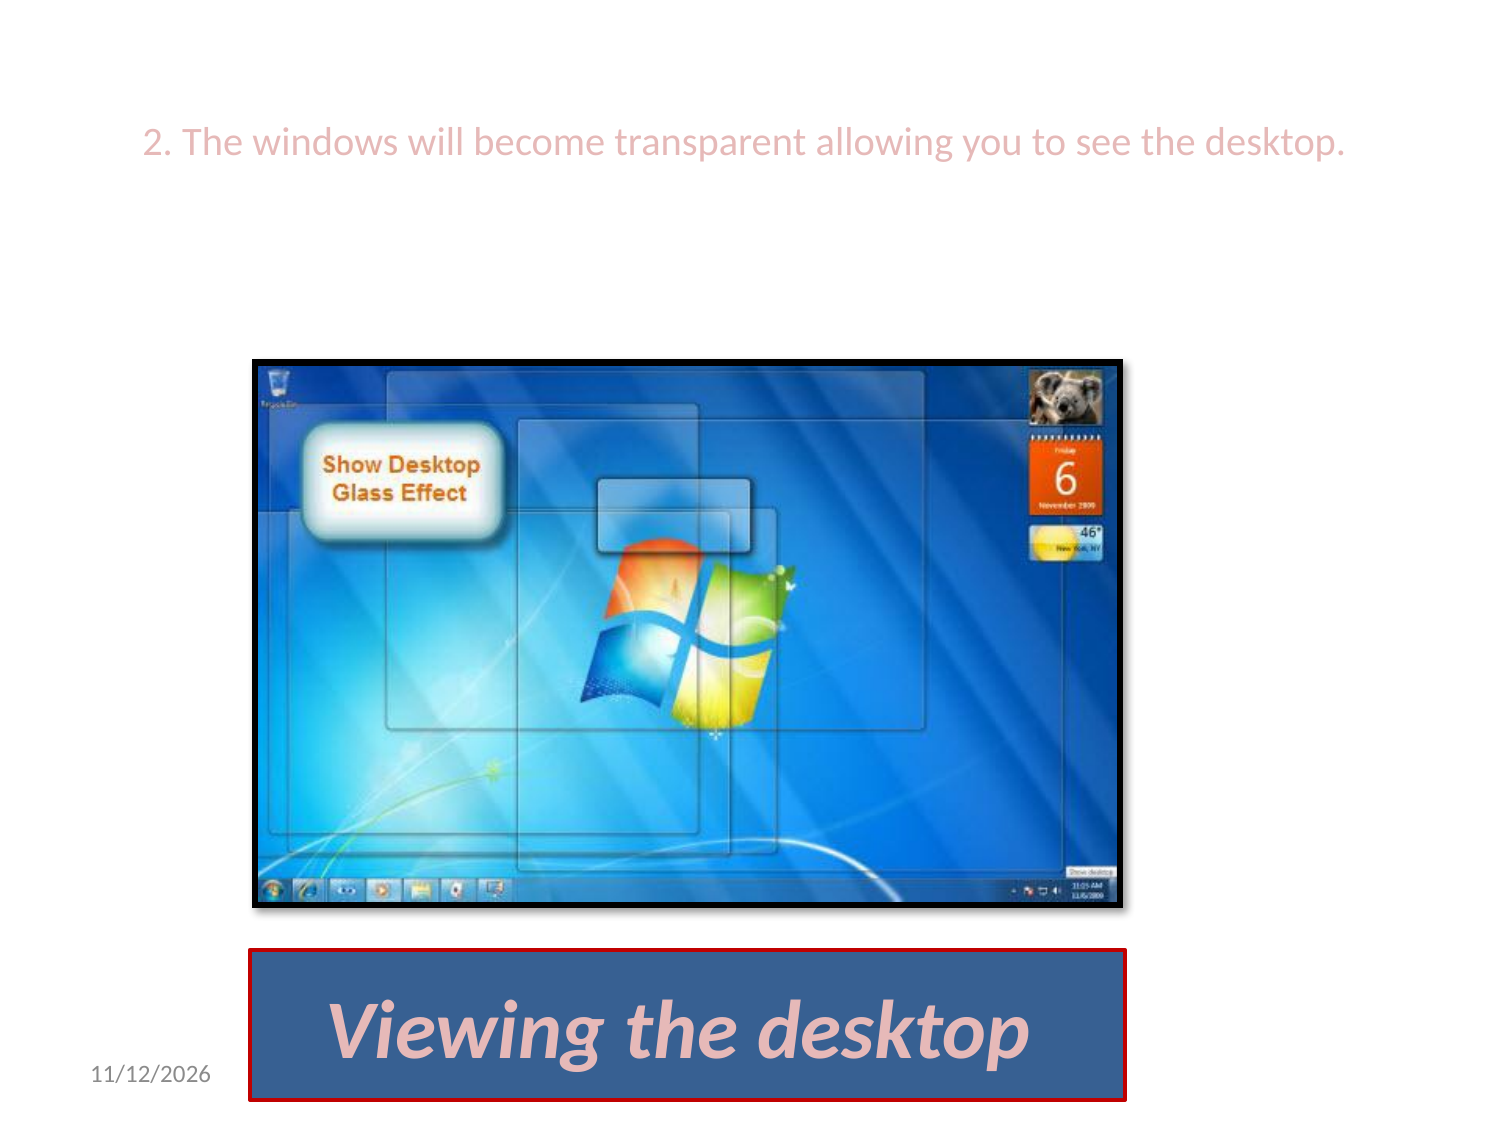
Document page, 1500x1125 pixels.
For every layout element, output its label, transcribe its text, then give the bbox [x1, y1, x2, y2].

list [257, 365, 1118, 902]
title 2. The windows will become transparent allowing you to see the desktop. [75, 45, 1425, 233]
text_box Viewing the desktop [248, 948, 1127, 1102]
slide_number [75, 1042, 425, 1103]
